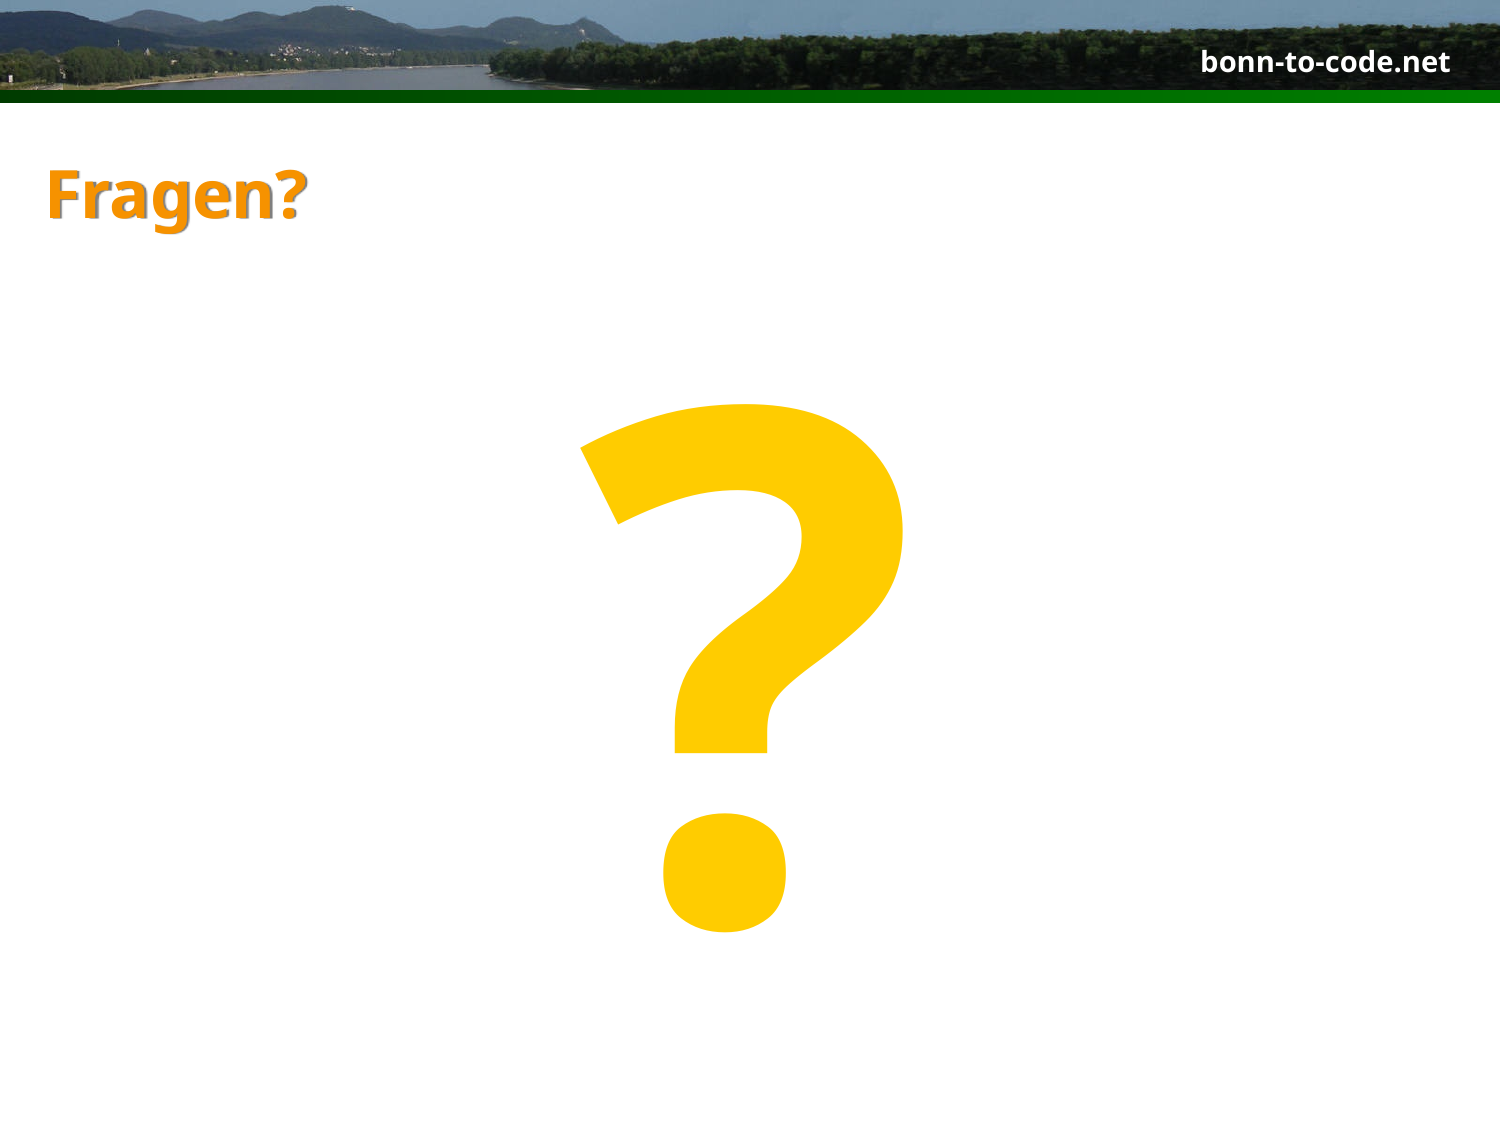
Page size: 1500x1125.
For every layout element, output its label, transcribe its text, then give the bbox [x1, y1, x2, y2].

list ? [29, 198, 1471, 1125]
picture [0, 0, 1500, 90]
title Fragen? [29, 113, 1471, 198]
